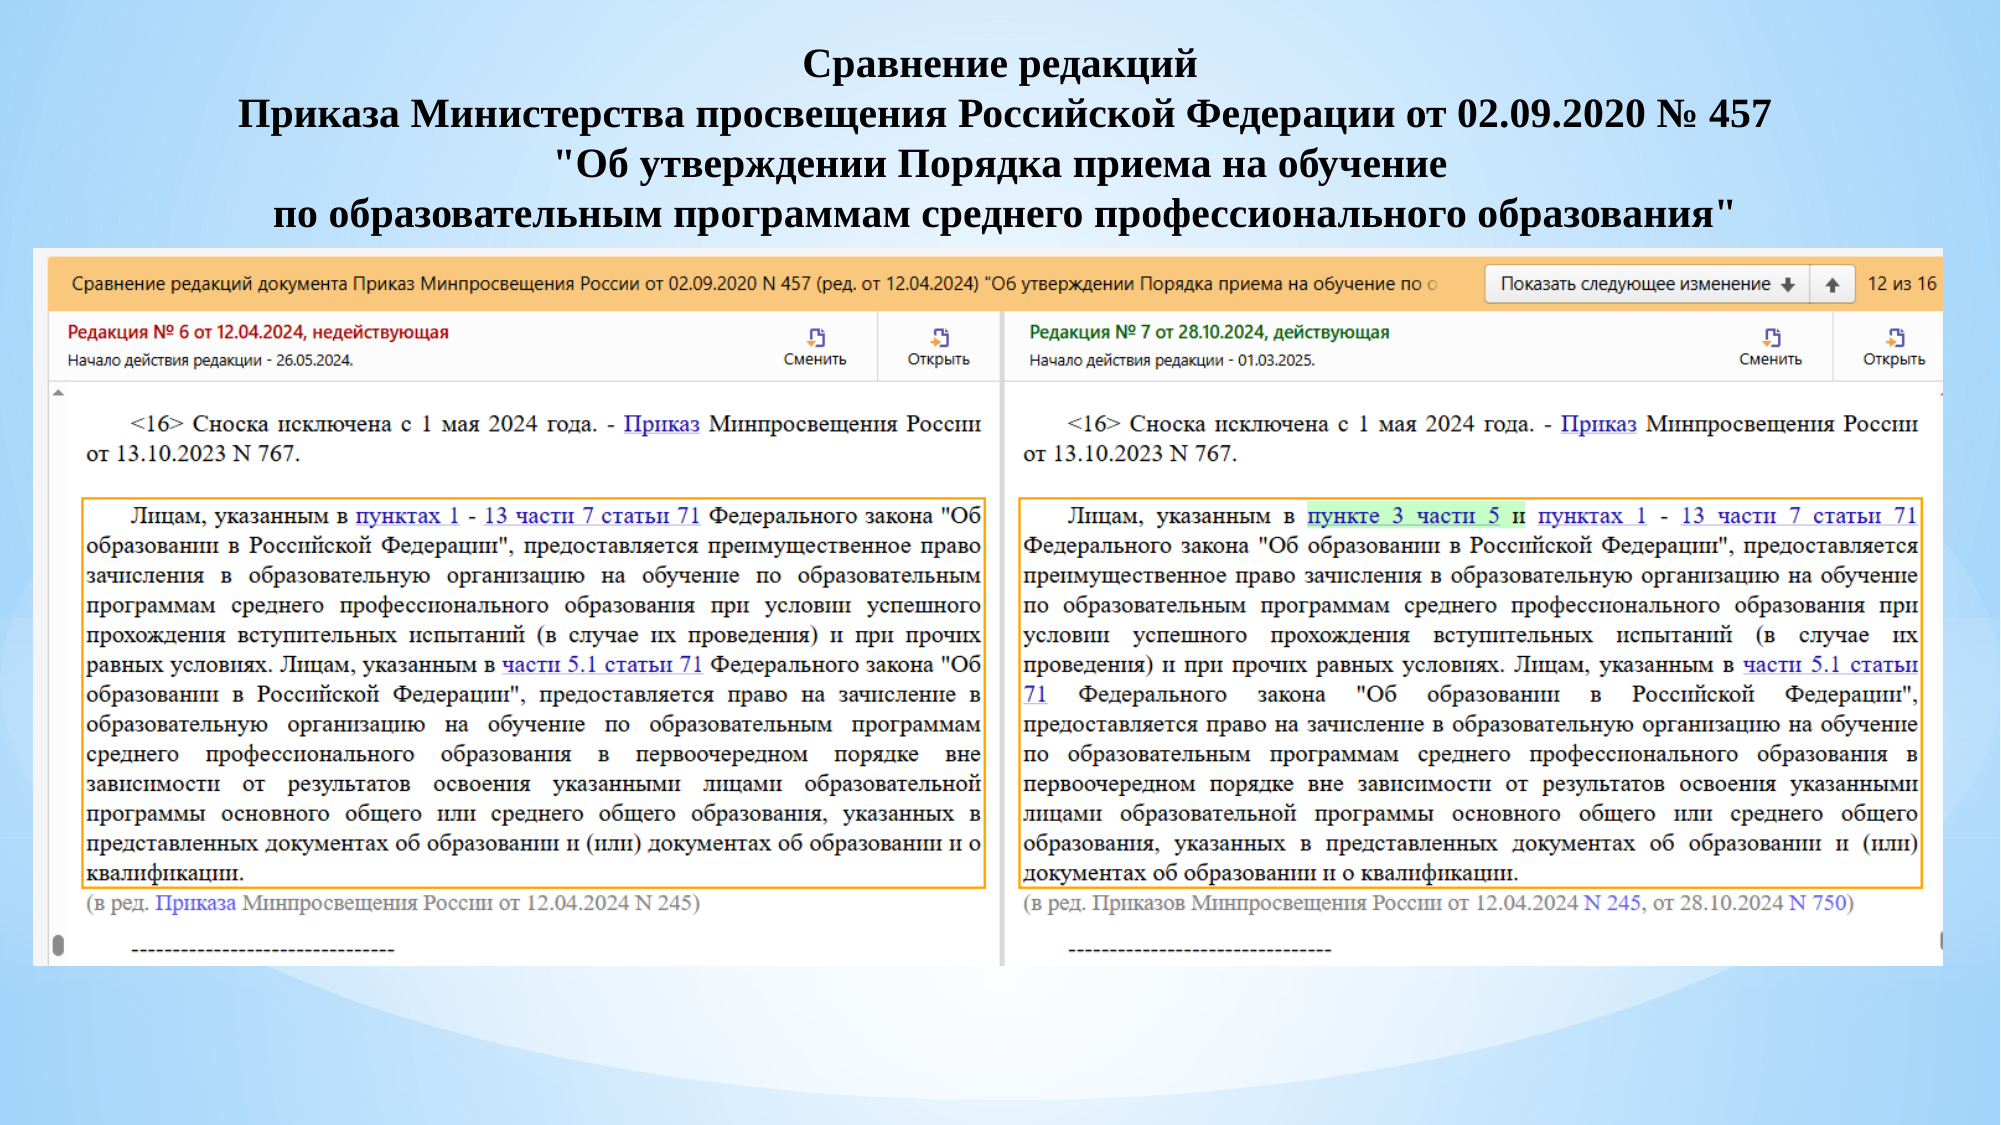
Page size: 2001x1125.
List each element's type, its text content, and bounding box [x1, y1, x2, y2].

title Сравнение редакций Приказа Министерства просвещения Российской Федерации от 02.09.2020 № 457 "Об утверждении Порядка приема на обучение по образовательным программам среднего профессионального образования" [51, 28, 1959, 240]
picture [33, 248, 1944, 967]
